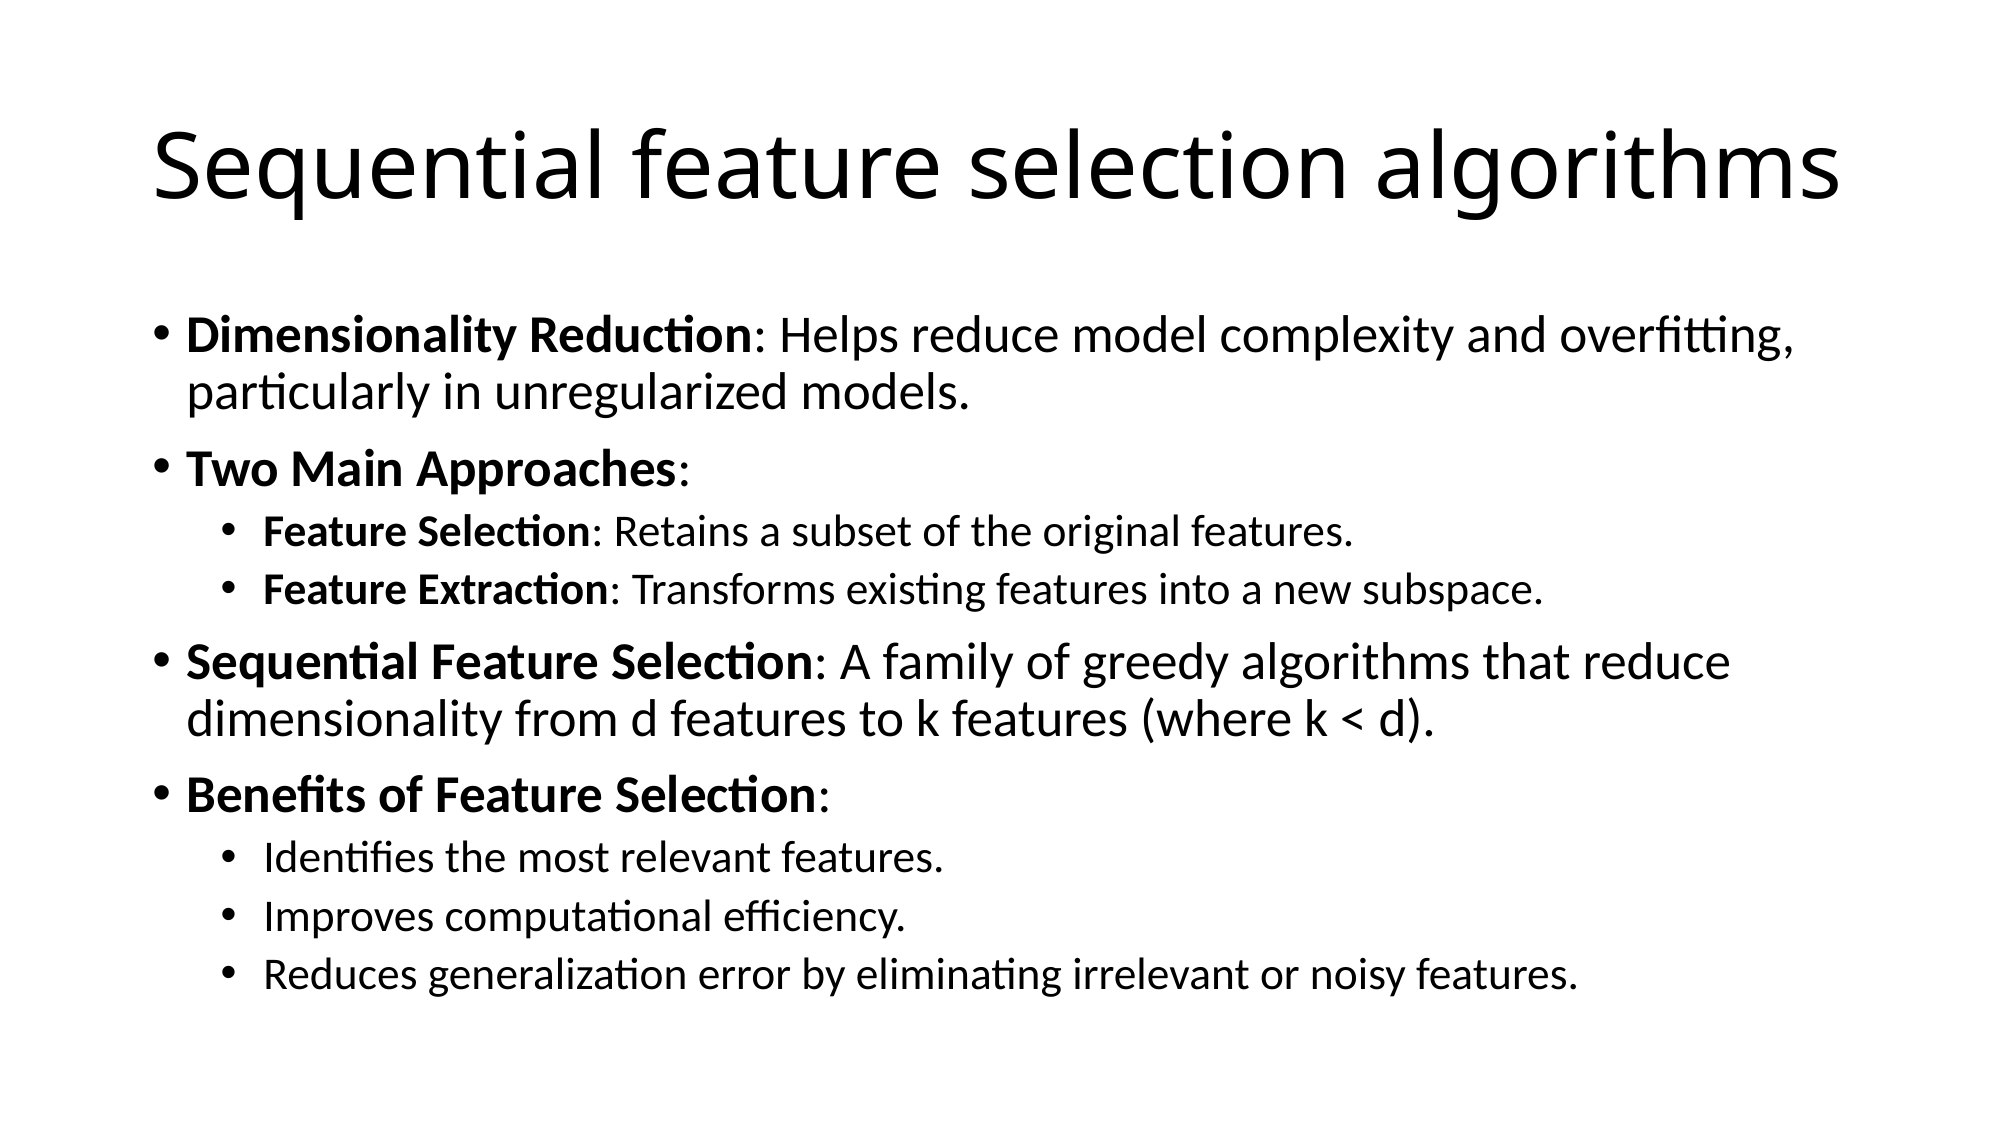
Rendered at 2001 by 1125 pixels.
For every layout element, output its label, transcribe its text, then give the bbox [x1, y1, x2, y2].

title Sequential feature selection algorithms [137, 59, 1863, 278]
list Dimensionality Reduction: Helps reduce model complexity and overfitting, particularly in unregularized models. Two Main Approaches: Feature Selection: Retains a subset of the original features. Feature Extraction: Transforms existing features into a new subspace. Sequential Feature Selection: A family of greedy algorithms that reduce dimensionality from d features to k features (where k < d). Benefits of Feature Selection: Identifies the most relevant features. Improves computational efficiency. Reduces generalization error by eliminating irrelevant or noisy features. [137, 299, 1863, 1014]
